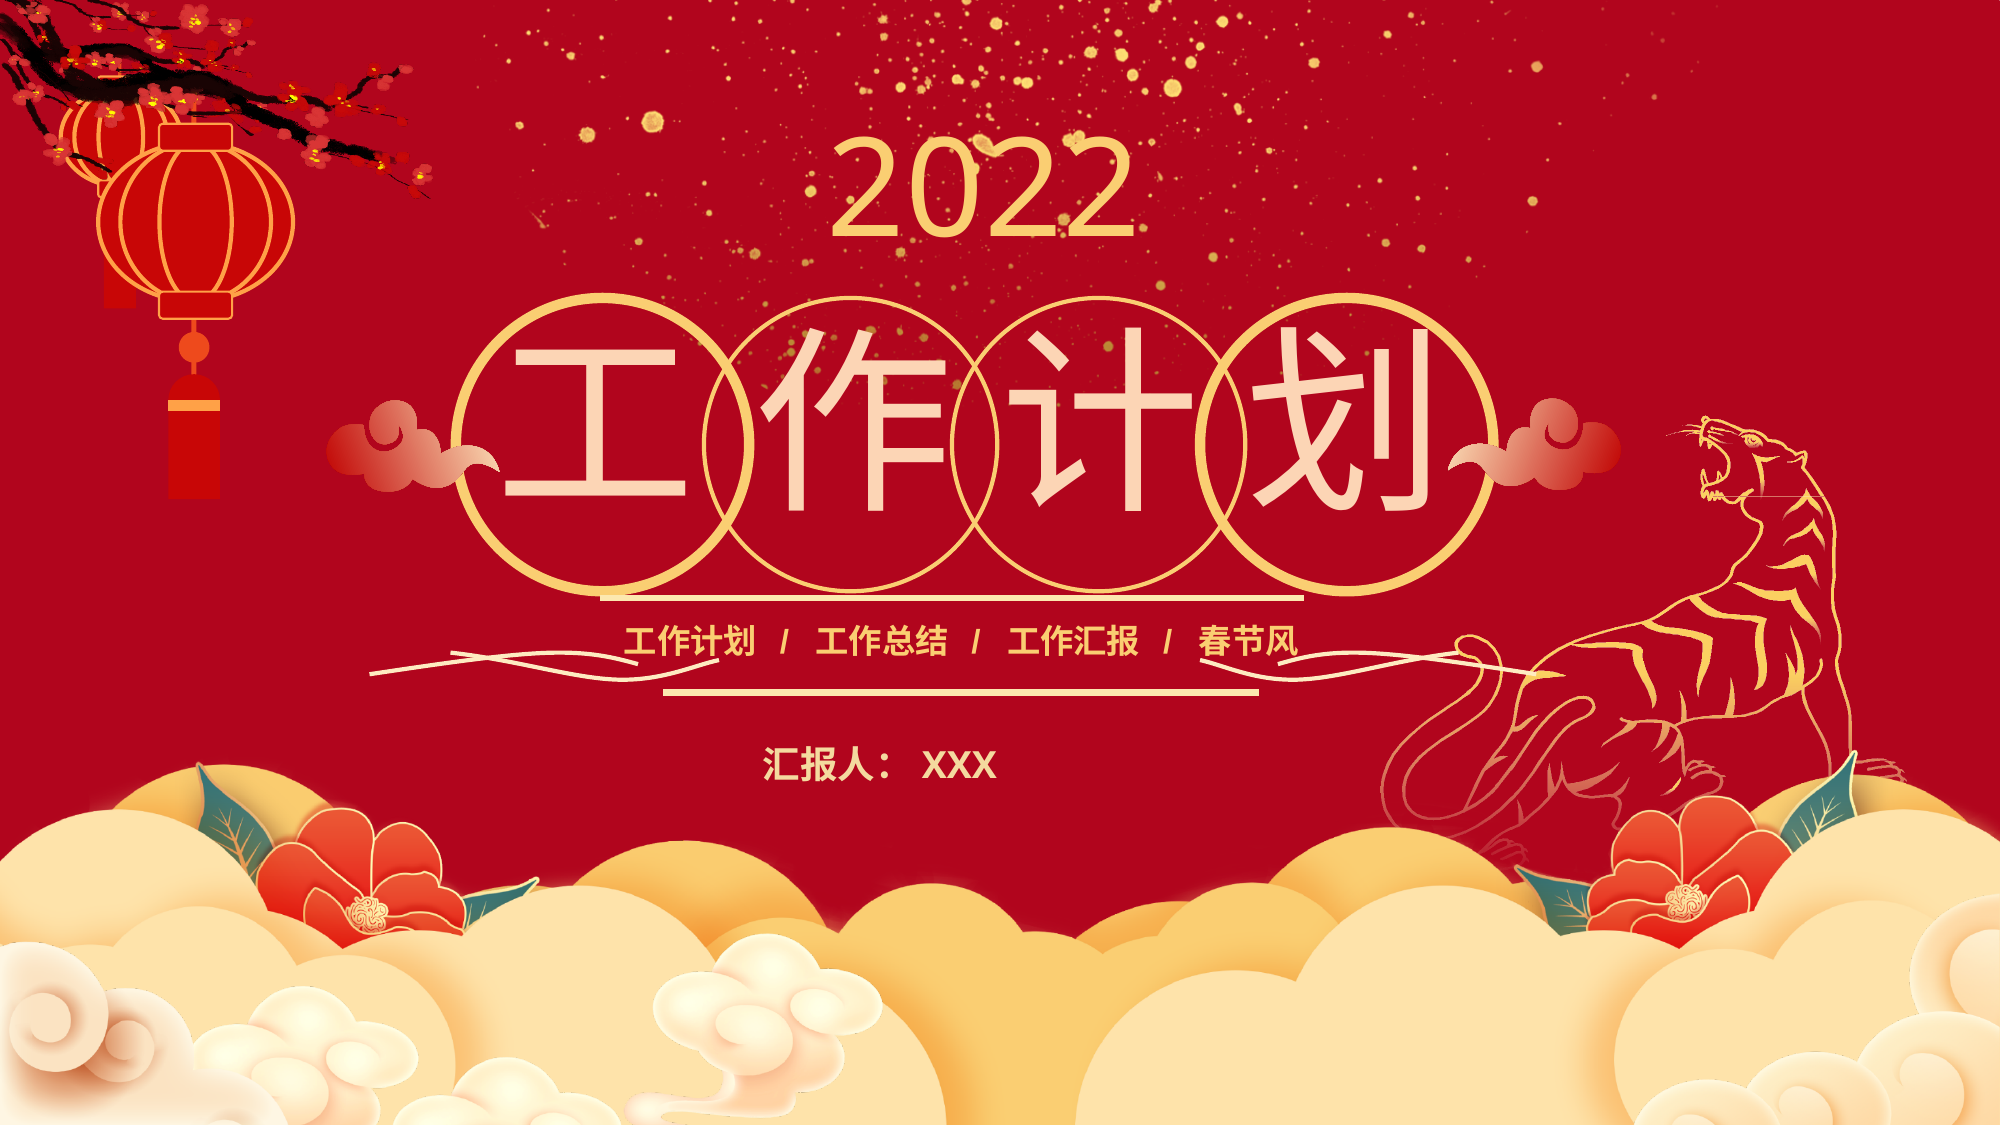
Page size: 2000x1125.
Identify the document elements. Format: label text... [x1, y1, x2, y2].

text_box 工作计划 / 工作总结 / 工作汇报 / 春节风 [609, 613, 1314, 668]
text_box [951, 287, 1198, 592]
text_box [97, 207, 294, 500]
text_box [703, 287, 950, 592]
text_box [1199, 287, 1494, 592]
picture [0, 0, 2000, 563]
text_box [1199, 652, 1537, 680]
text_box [455, 287, 702, 592]
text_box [1377, 415, 1907, 733]
picture [0, 733, 2000, 1125]
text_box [369, 652, 720, 680]
